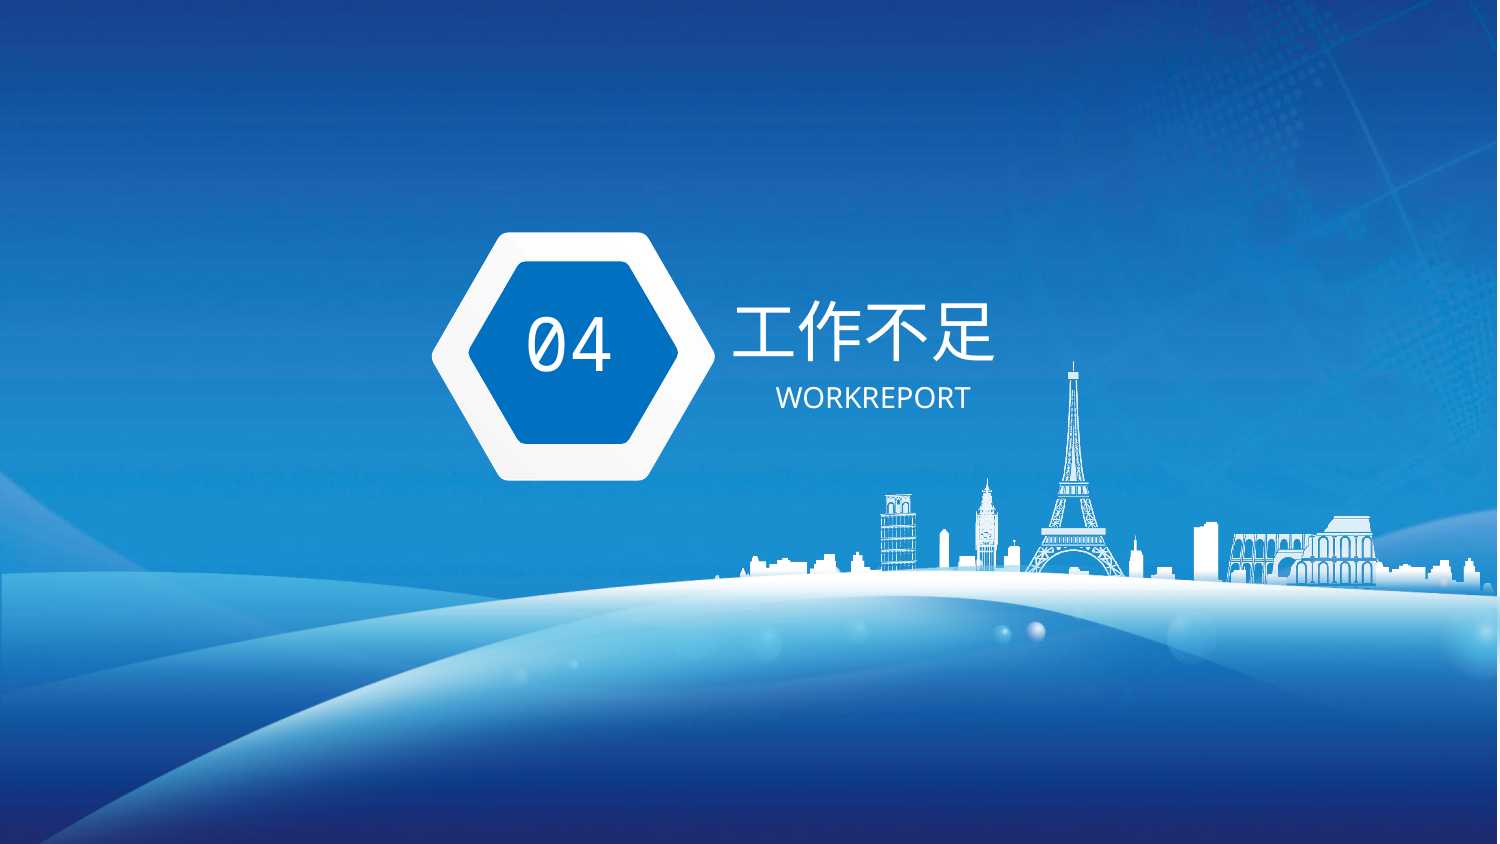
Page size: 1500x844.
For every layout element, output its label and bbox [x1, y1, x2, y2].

text_box [715, 282, 1059, 423]
text_box [431, 232, 716, 481]
picture [0, 0, 1500, 844]
